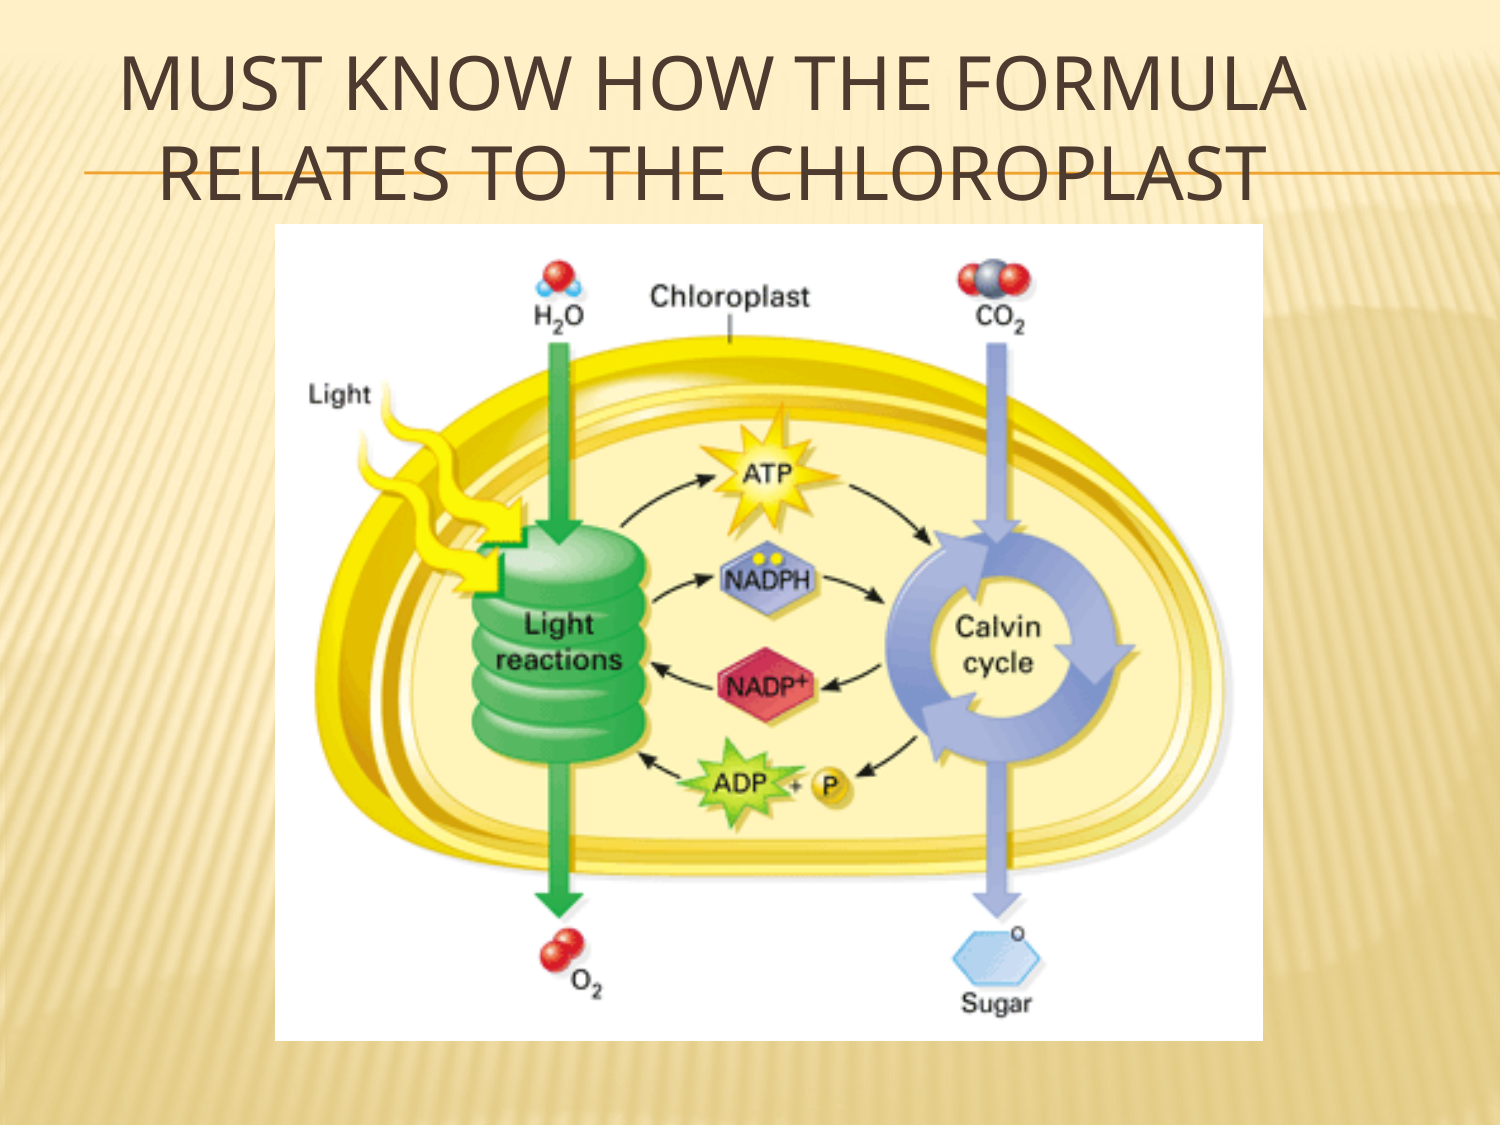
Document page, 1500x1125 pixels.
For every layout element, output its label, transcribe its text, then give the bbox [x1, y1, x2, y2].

picture [274, 224, 1263, 1041]
title Must Know how the formula relates to the Chloroplast [0, 24, 1425, 225]
